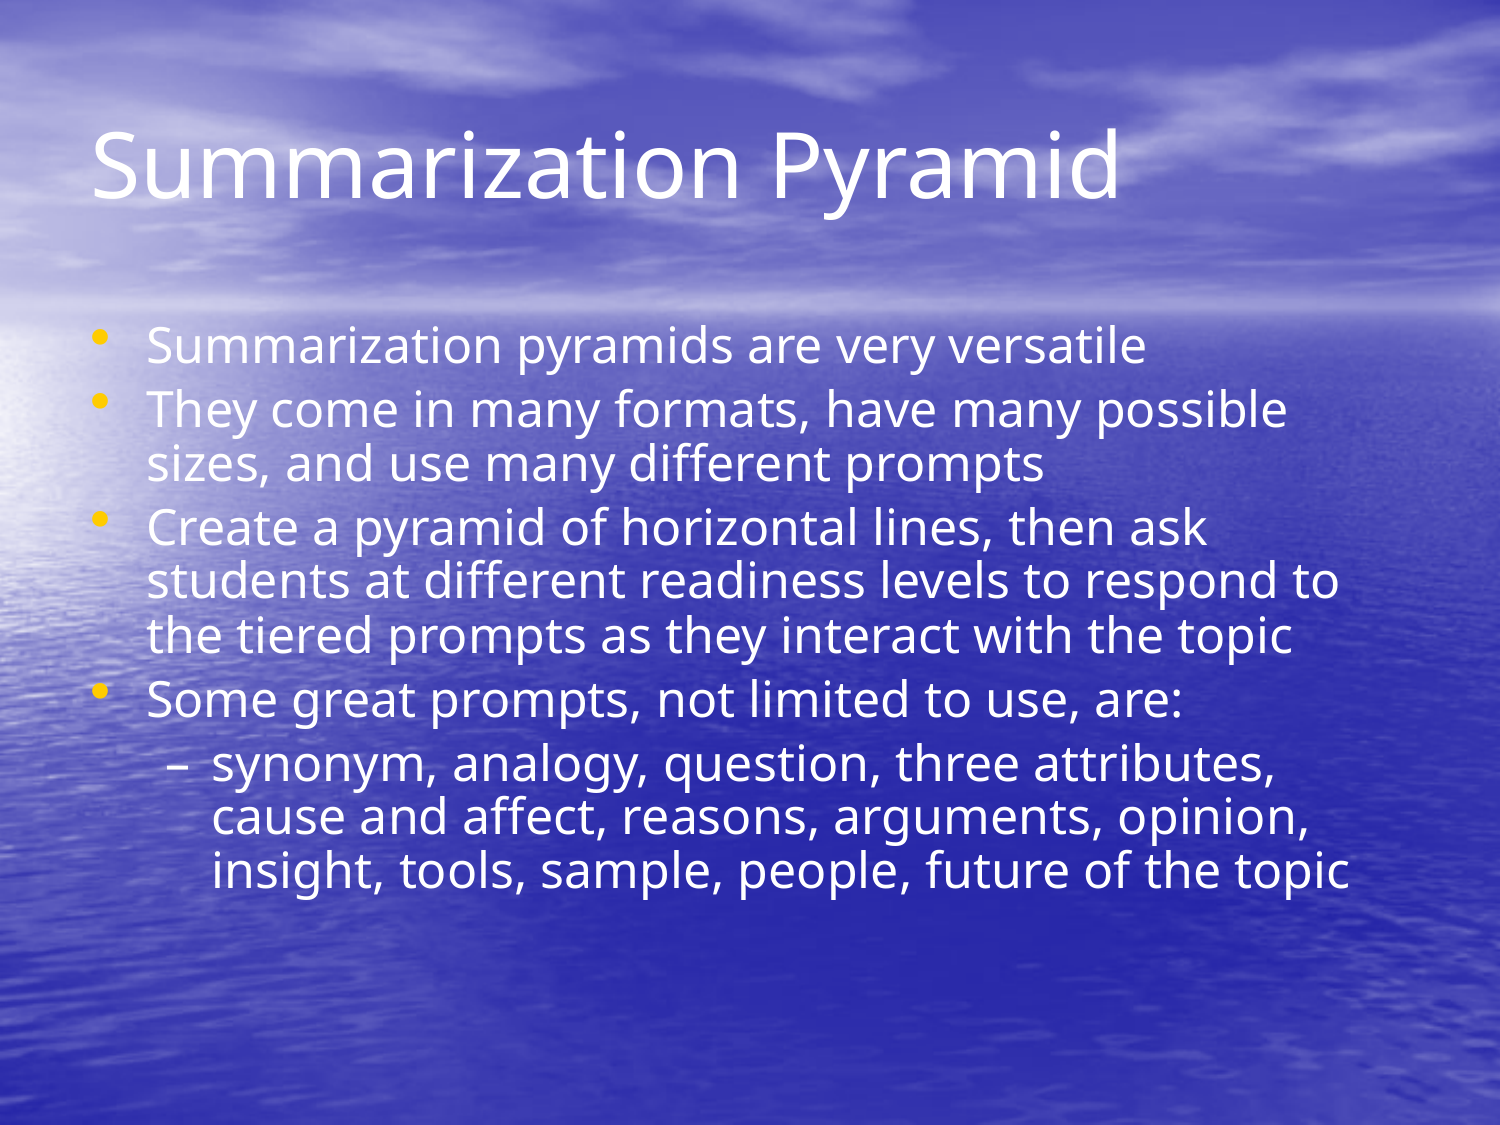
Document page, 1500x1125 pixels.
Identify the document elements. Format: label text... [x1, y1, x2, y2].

title Summarization Pyramid [74, 47, 1426, 276]
list Summarization pyramids are very versatile They come in many formats, have many possible sizes, and use many different prompts Create a pyramid of horizontal lines, then ask students at different readiness levels to respond to the tiered prompts as they interact with the topic Some great prompts, not limited to use, are: synonym, analogy, question, three attributes, cause and affect, reasons, arguments, opinion, insight, tools, sample, people, future of the topic [74, 312, 1426, 988]
